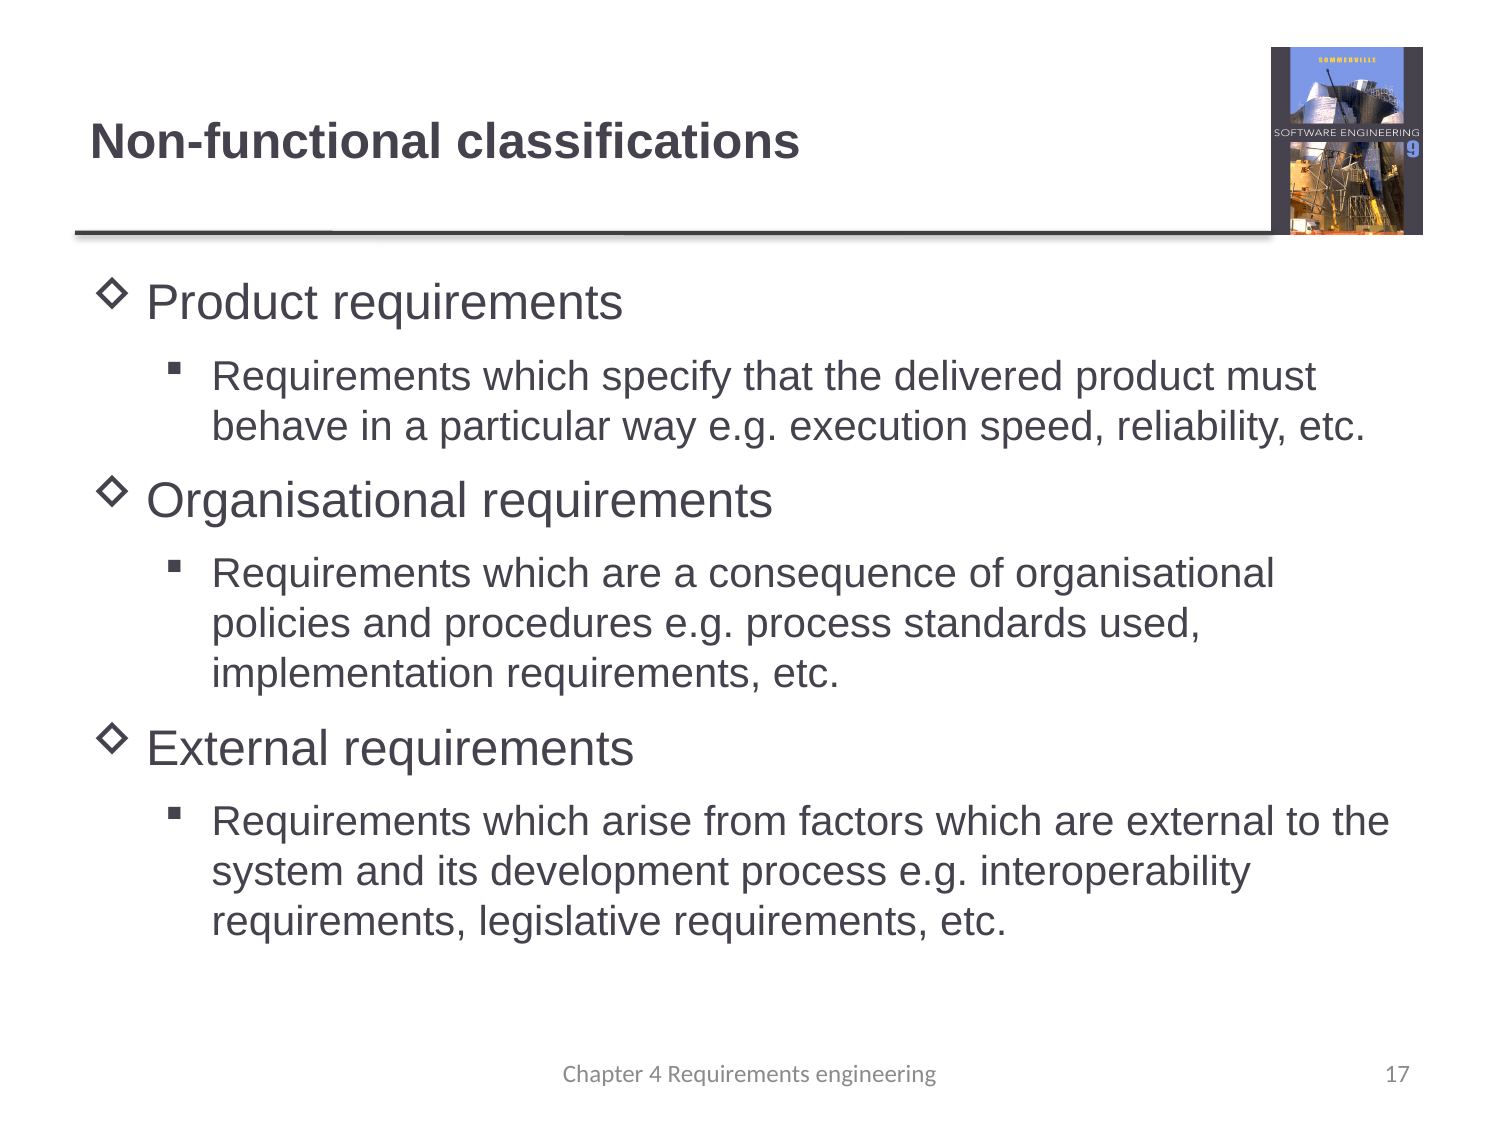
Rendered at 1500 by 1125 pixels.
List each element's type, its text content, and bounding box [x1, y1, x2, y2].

list Product requirements Requirements which specify that the delivered product must behave in a particular way e.g. execution speed, reliability, etc. Organisational requirements Requirements which are a consequence of organisational policies and procedures e.g. process standards used, implementation requirements, etc. External requirements Requirements which arise from factors which are external to the system and its development process e.g. interoperability requirements, legislative requirements, etc. [75, 262, 1425, 1005]
title Non-functional classifications [74, 44, 1272, 233]
picture [1272, 47, 1423, 235]
slide_number 17 [1074, 1042, 1425, 1103]
footer Chapter 4 Requirements engineering [512, 1042, 988, 1103]
